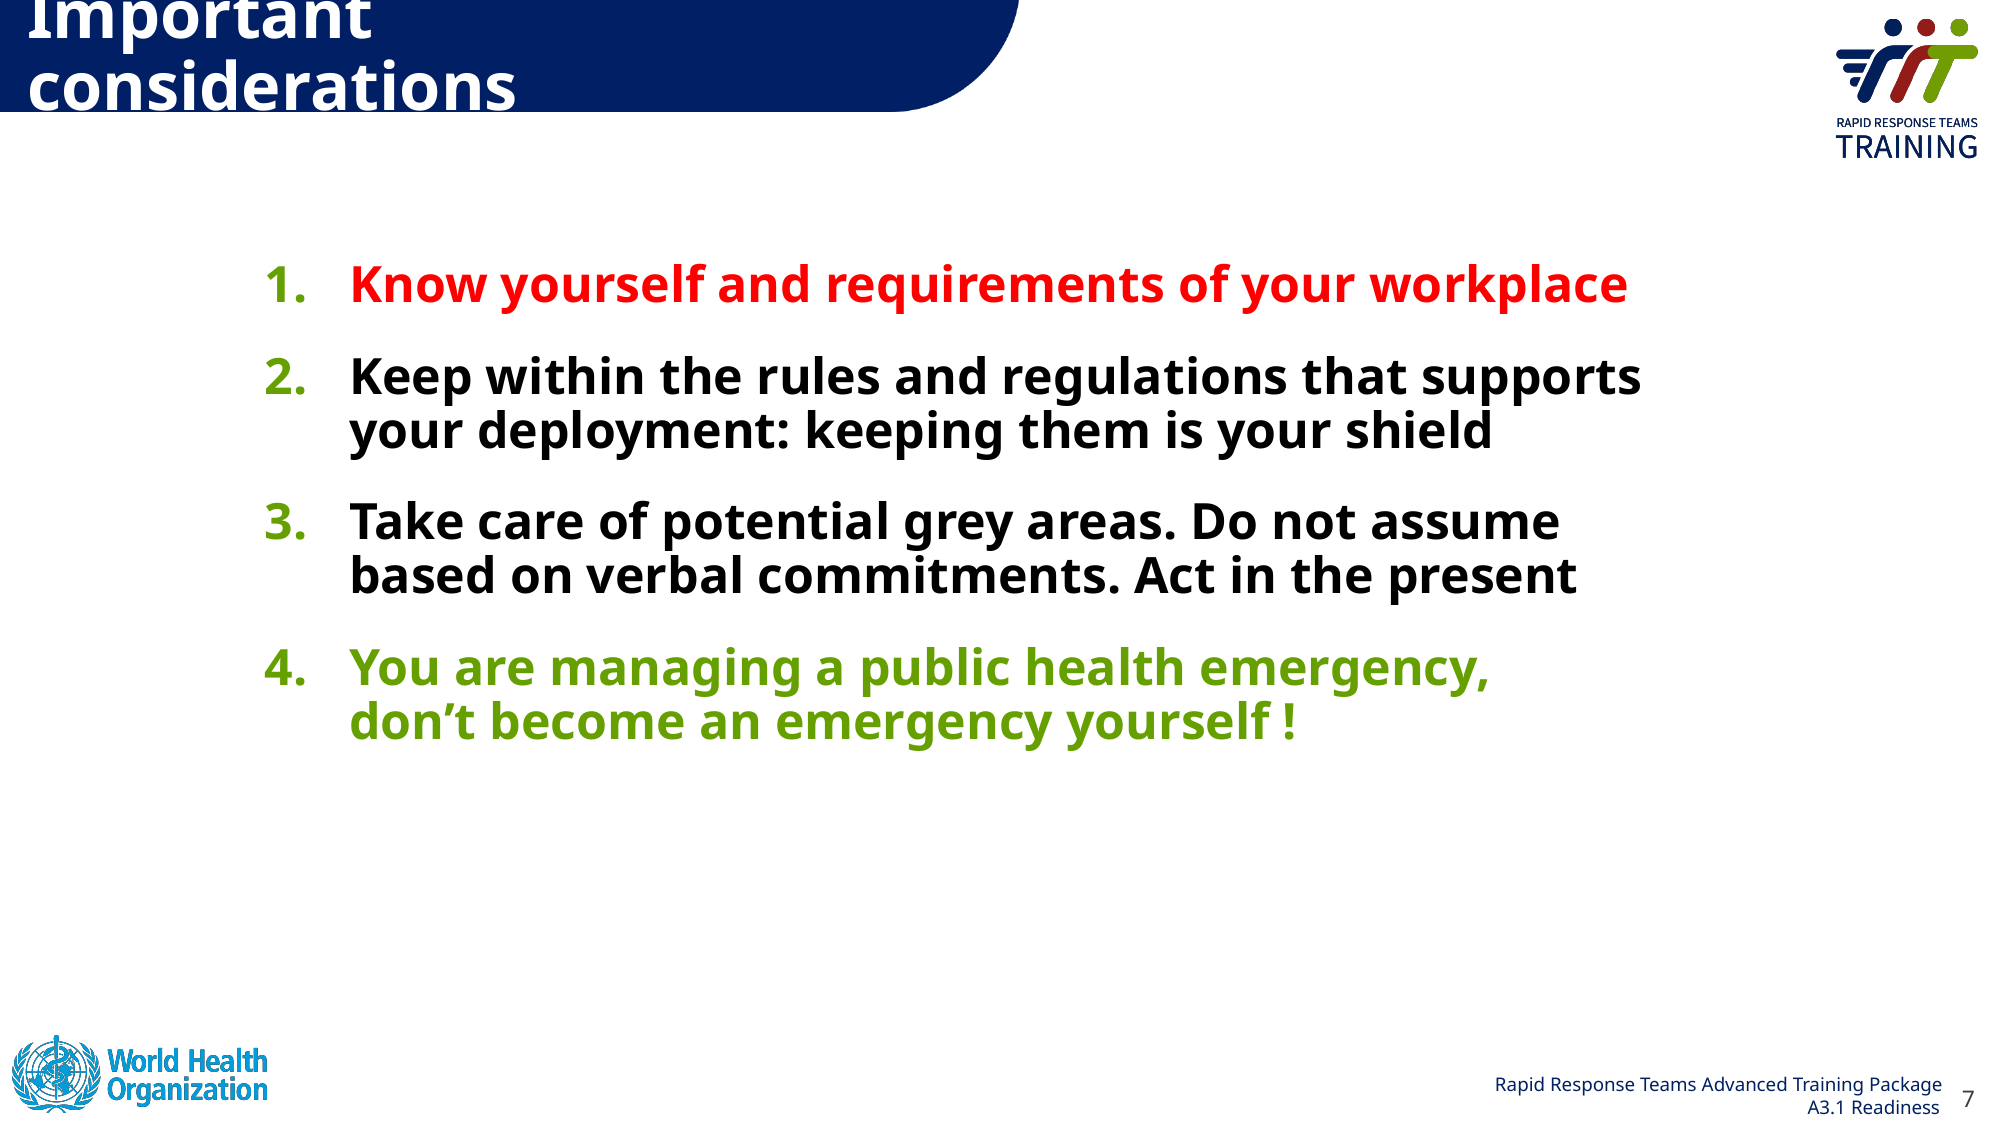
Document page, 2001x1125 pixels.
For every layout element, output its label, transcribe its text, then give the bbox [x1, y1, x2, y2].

picture [30, 1083, 37, 1091]
slide_number 7 [1882, 1037, 1916, 1092]
picture [36, 1088, 78, 1105]
picture [0, 0, 1020, 112]
picture [50, 1108, 62, 1113]
list Know yourself and requirements of your workplace Keep within the rules and regulations that supports your deployment: keeping them is your shield Take care of potential grey areas. Do not assume based on verbal commitments. Act in the present You are managing a public health emergency, don’t become an emergency yourself ! [249, 252, 1722, 1016]
picture [1835, 19, 1978, 167]
picture [34, 1054, 43, 1078]
picture [40, 1062, 47, 1070]
picture [24, 1054, 36, 1087]
picture [12, 1083, 48, 1113]
picture [46, 1056, 54, 1062]
picture [59, 1035, 267, 1113]
picture [71, 1053, 90, 1091]
title Important considerations [19, 0, 853, 107]
picture [22, 1062, 26, 1077]
picture [12, 1035, 54, 1068]
